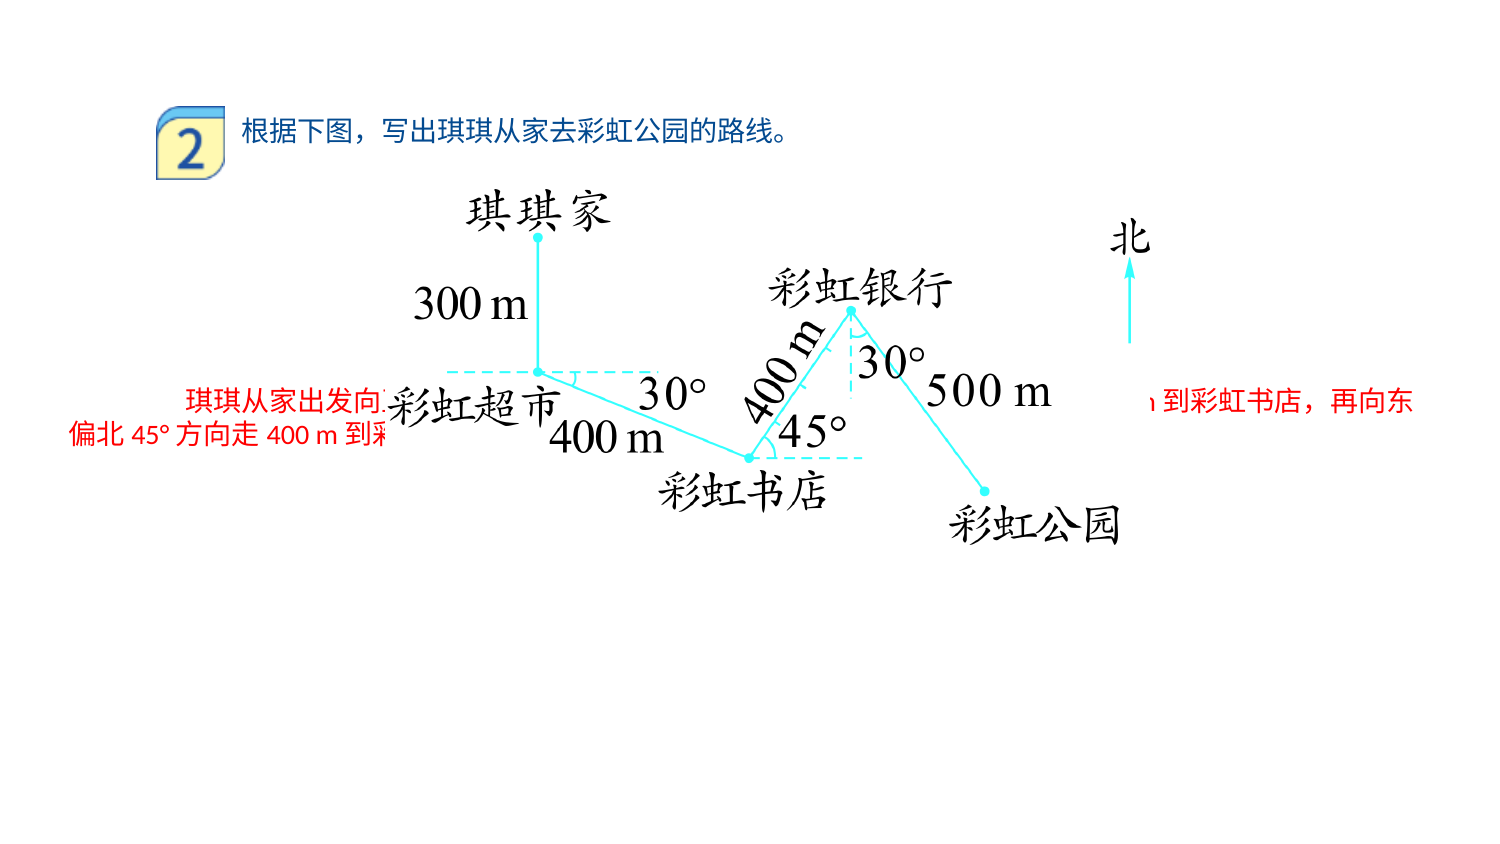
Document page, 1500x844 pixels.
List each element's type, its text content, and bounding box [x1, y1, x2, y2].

list 根据下图，写出琪琪从家去彩虹公园的路线。 琪琪从家出发向正南方向走300 m到彩虹超市，然后向东偏南30°方向走400 m到彩虹书店，再向东偏北45°方向走400 m到彩虹银行，最后向南偏东30°方向走500 m到达彩虹公园。 [53, 105, 1449, 789]
picture [385, 188, 1150, 545]
picture [156, 106, 225, 180]
